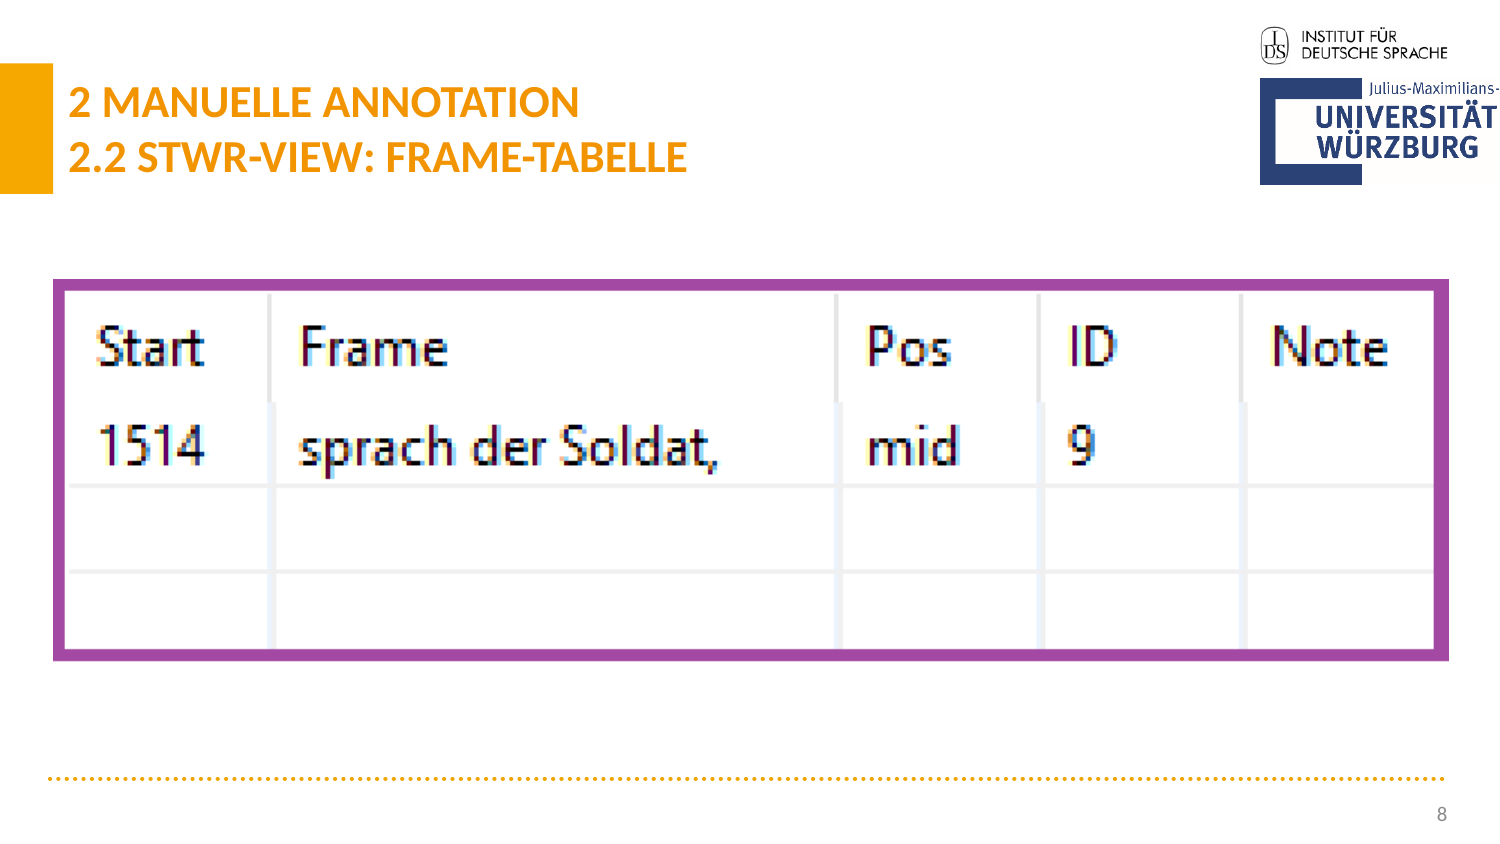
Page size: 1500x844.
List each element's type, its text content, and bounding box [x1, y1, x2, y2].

picture [1255, 0, 1475, 71]
title 2 manuelle annotation 2.2 STWR-View: frame-Tabelle [53, 64, 896, 194]
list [52, 279, 1450, 693]
slide_number 8 [1346, 782, 1448, 844]
picture [1259, 78, 1499, 185]
